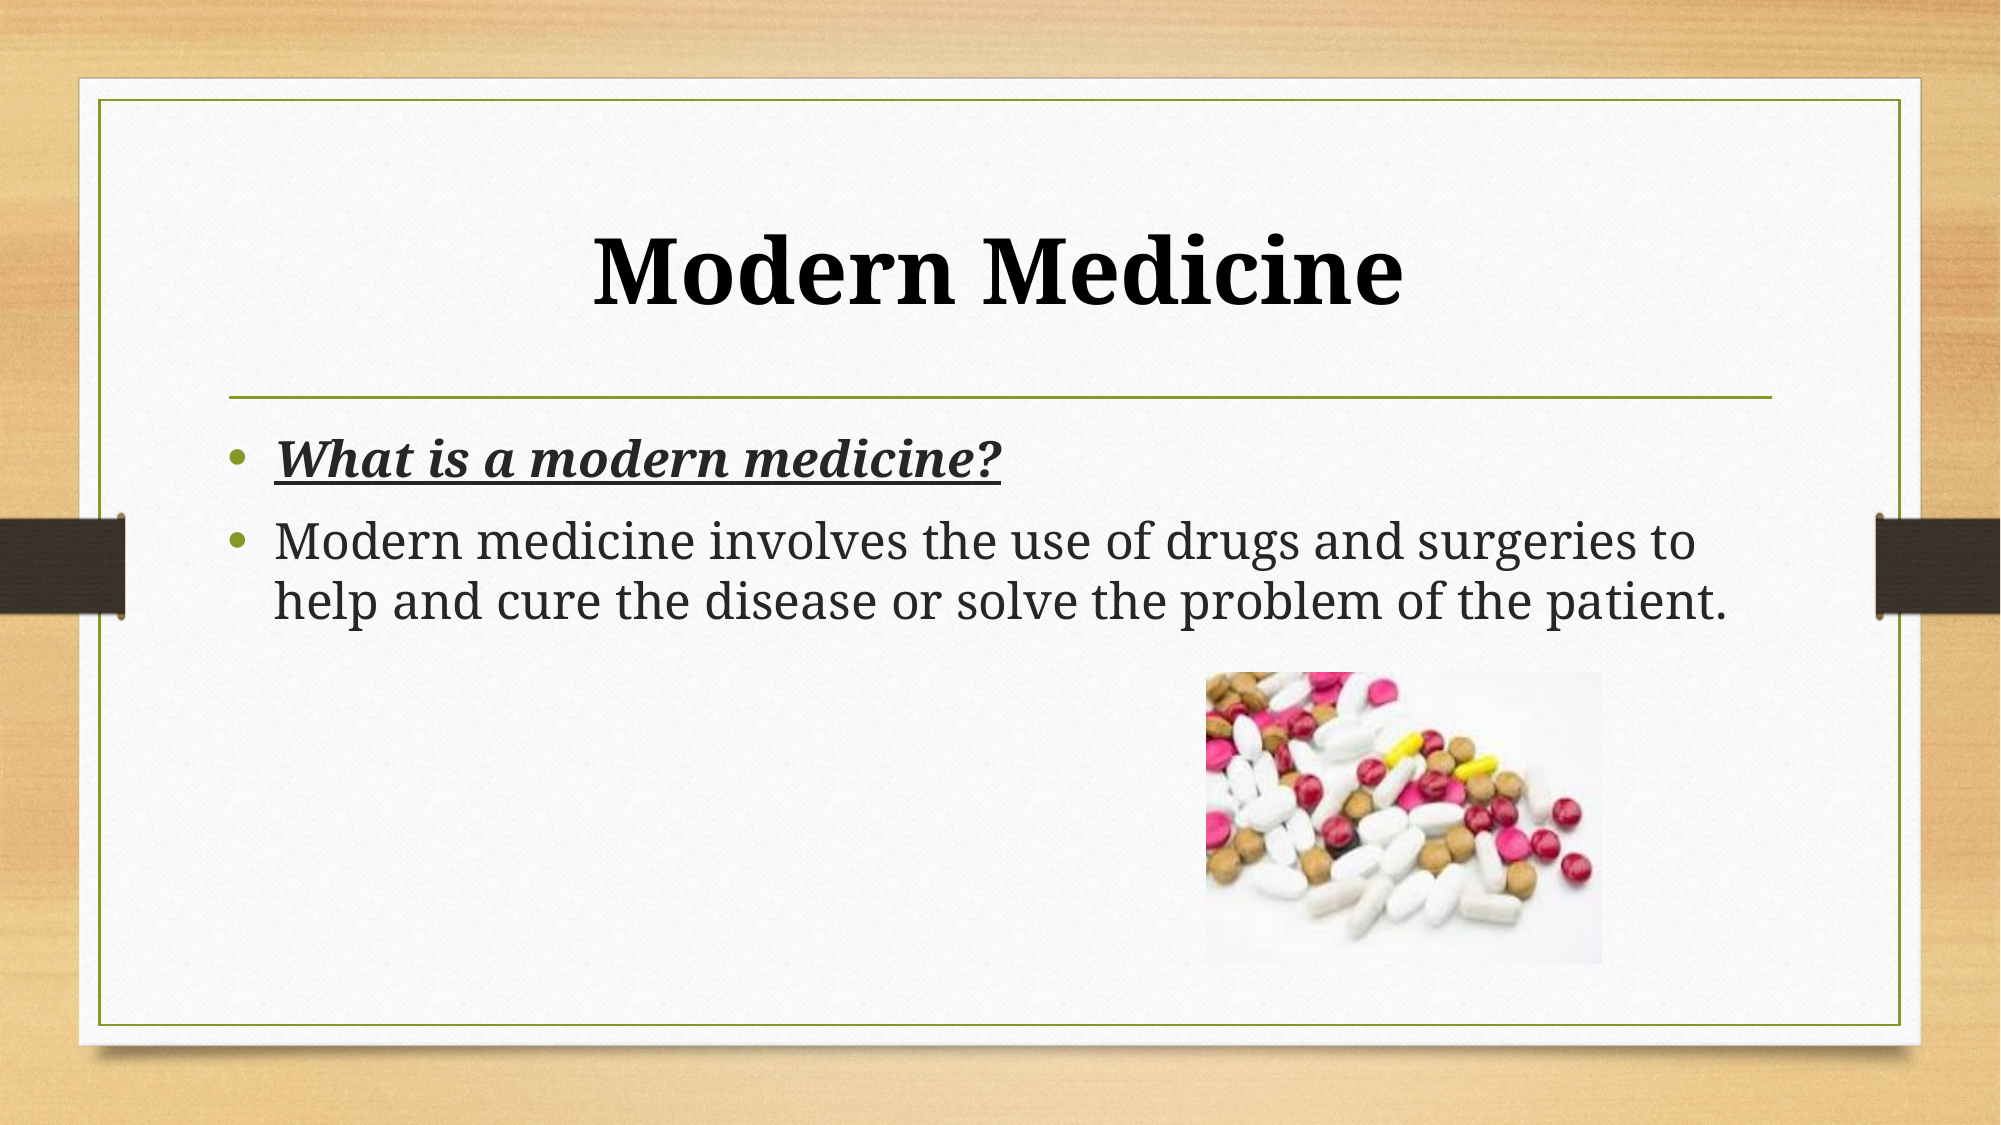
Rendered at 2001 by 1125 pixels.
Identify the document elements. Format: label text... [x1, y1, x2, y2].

title Modern Medicine [212, 161, 1788, 375]
list What is a modern medicine? Modern medicine involves the use of drugs and surgeries to help and cure the disease or solve the problem of the patient. [212, 419, 1788, 964]
picture [0, 0, 2001, 1125]
